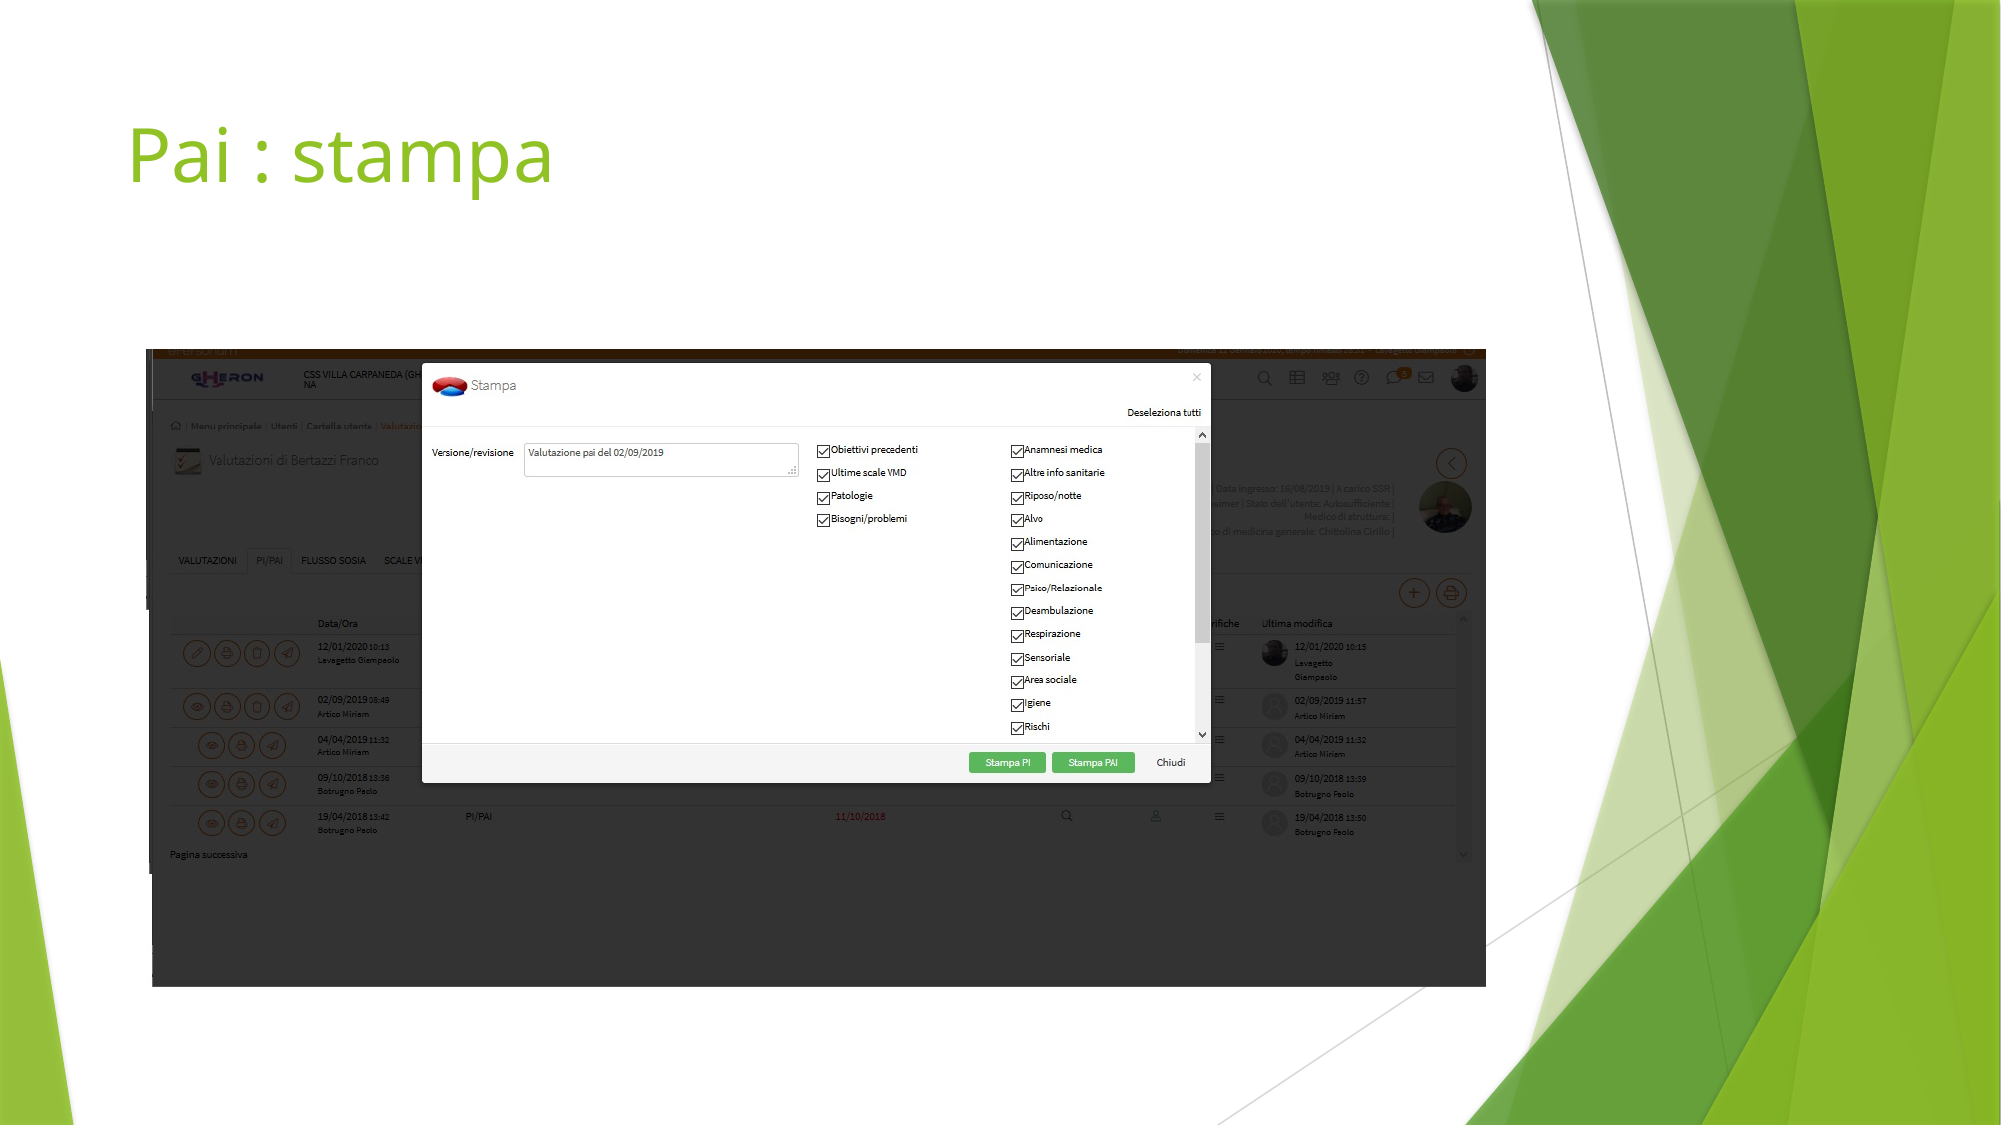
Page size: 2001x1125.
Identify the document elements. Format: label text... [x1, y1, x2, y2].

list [146, 349, 1486, 987]
title Pai : stampa [111, 99, 1522, 317]
